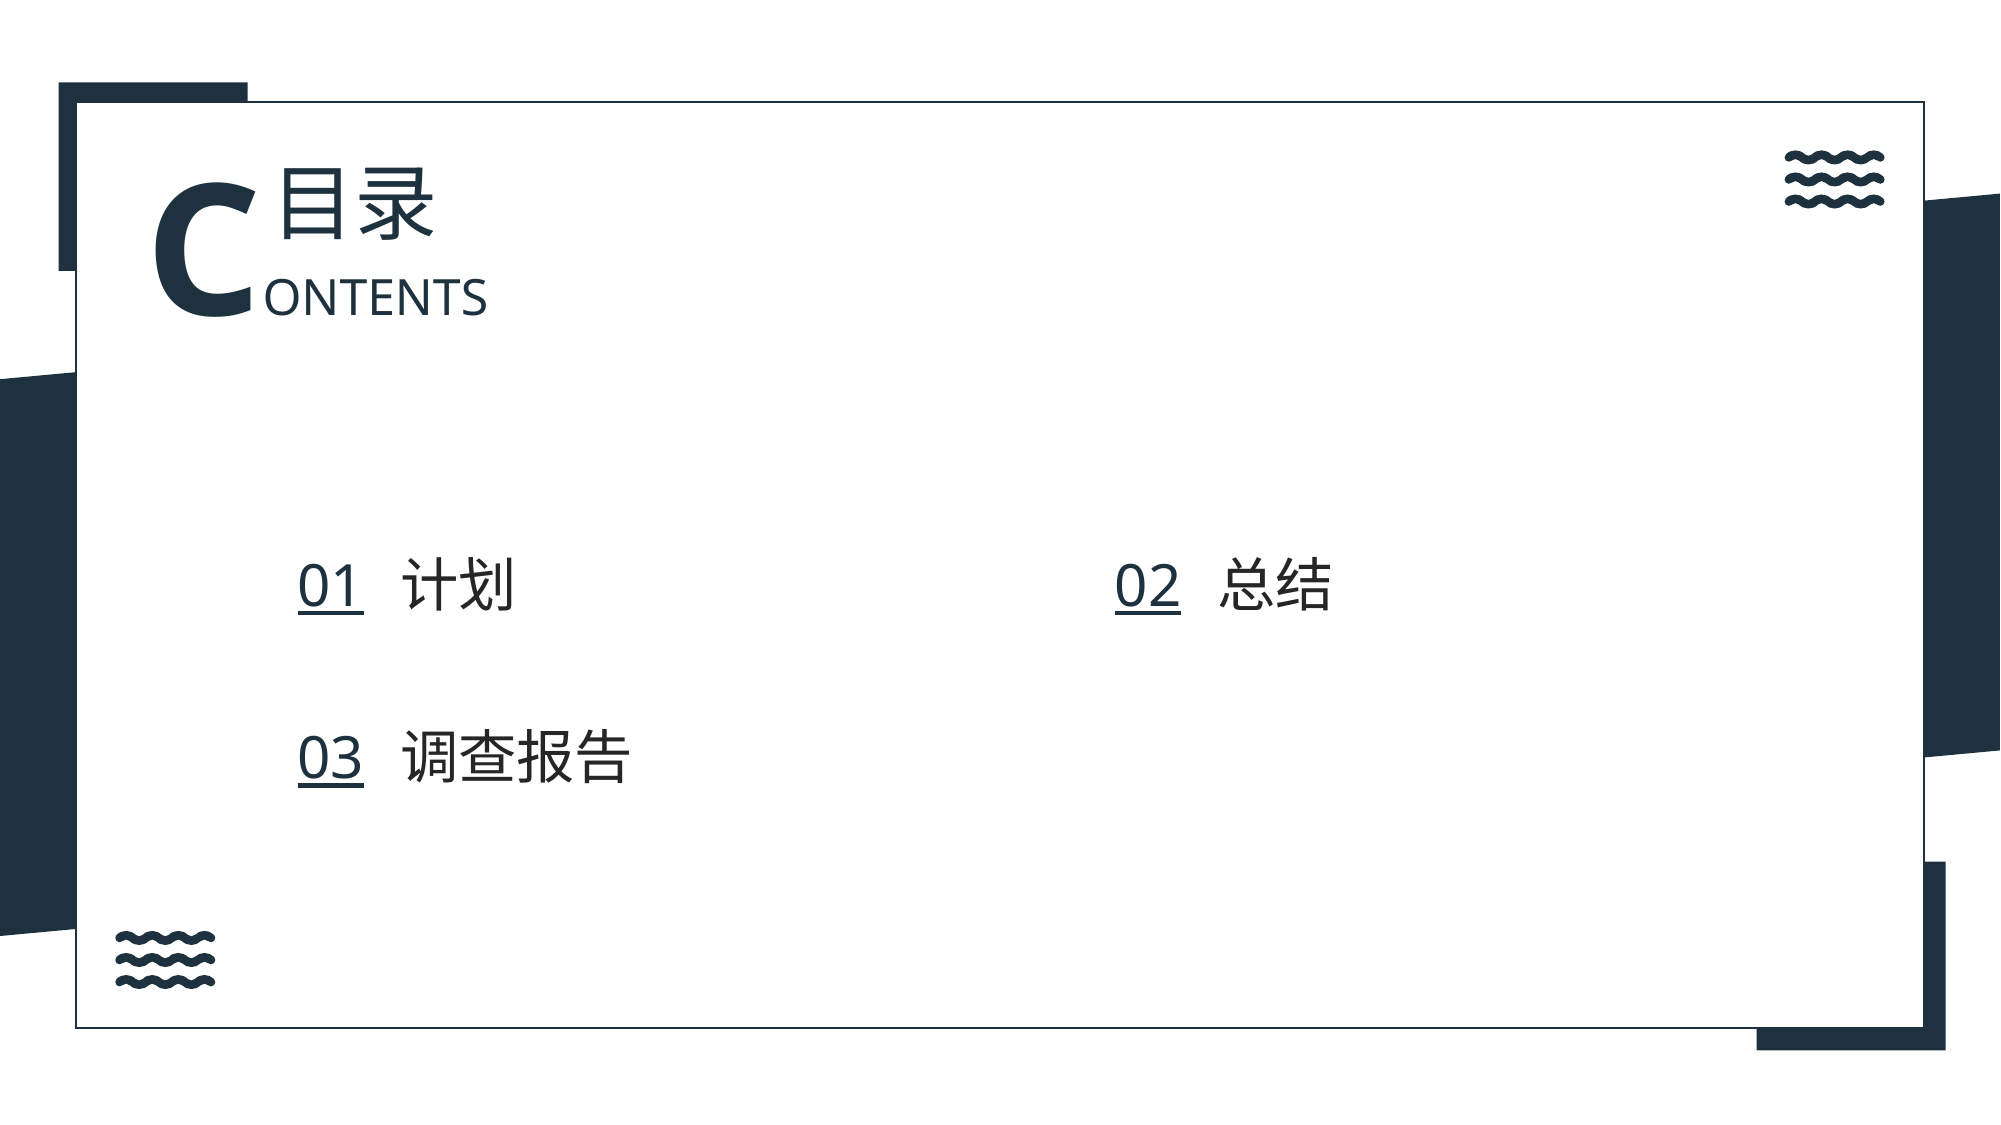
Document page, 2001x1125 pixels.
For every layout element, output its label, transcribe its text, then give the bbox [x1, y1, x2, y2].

text_box [1925, 192, 2000, 759]
text_box [115, 930, 216, 946]
text_box [58, 81, 249, 124]
text_box 02 [1099, 540, 1202, 626]
text_box 01 [282, 540, 385, 626]
text_box 计划 [385, 540, 1068, 626]
text_box 目录 [256, 143, 509, 258]
text_box [1784, 150, 1885, 165]
text_box 总结 [1202, 540, 1860, 626]
text_box [0, 371, 75, 938]
text_box [1784, 172, 1885, 187]
text_box [1784, 194, 1885, 209]
text_box CONTENTS [44, 124, 590, 360]
text_box [115, 952, 216, 968]
text_box [115, 975, 216, 990]
text_box 03 [282, 713, 385, 799]
text_box [1756, 861, 1947, 1051]
text_box [75, 101, 1925, 1029]
text_box 调查报告 [385, 713, 1068, 799]
